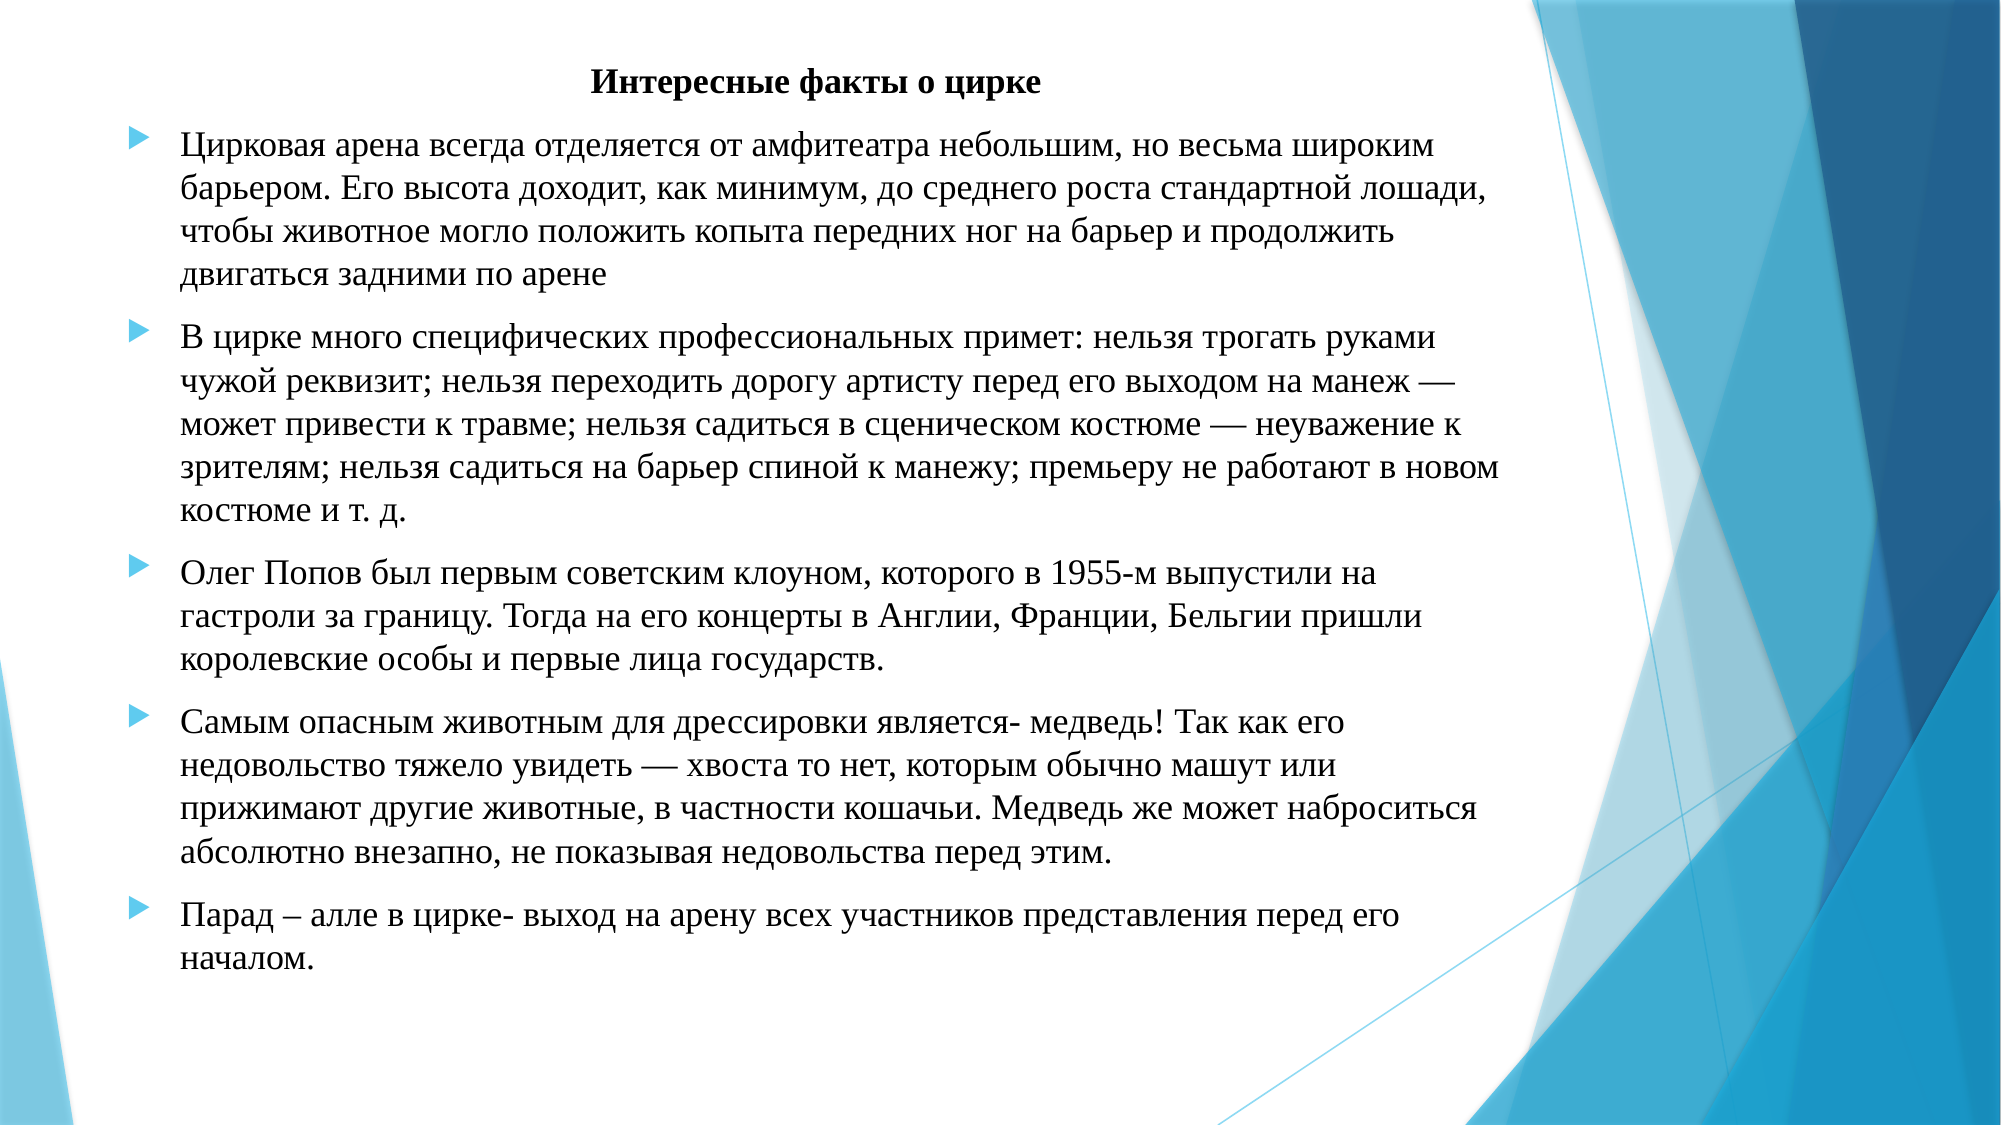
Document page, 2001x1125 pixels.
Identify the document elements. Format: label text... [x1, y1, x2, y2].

list Интересные факты о цирке Цирковая арена всегда отделяется от амфитеатра небольшим, но весьма широким барьером. Его высота доходит, как минимум, до среднего роста стандартной лошади, чтобы животное могло положить копыта передних ног на барьер и продолжить двигаться задними по арене В цирке много специфических профессиональных примет: нельзя трогать руками чужой реквизит; нельзя переходить дорогу артисту перед его выходом на манеж — может привести к травме; нельзя садиться в сценическом костюме — неуважение к зрителям; нельзя садиться на барьер спиной к манежу; премьеру не работают в новом костюме и т. д. Олег Попов был первым советским клоуном, которого в 1955-м выпустили на гастроли за границу. Тогда на его концерты в Англии, Франции, Бельгии пришли королевские особы и первые лица государств. Самым опасным животным для дрессировки является- медведь! Так как его недовольство тяжело увидеть — хвоста то нет, которым обычно машут или прижимают другие животные, в частности кошачьи. Медведь же может наброситься абсолютно внезапно, не показывая недовольства перед этим. Парад – алле в цирке- выход на арену всех участников представления перед его началом. [111, 50, 1522, 992]
